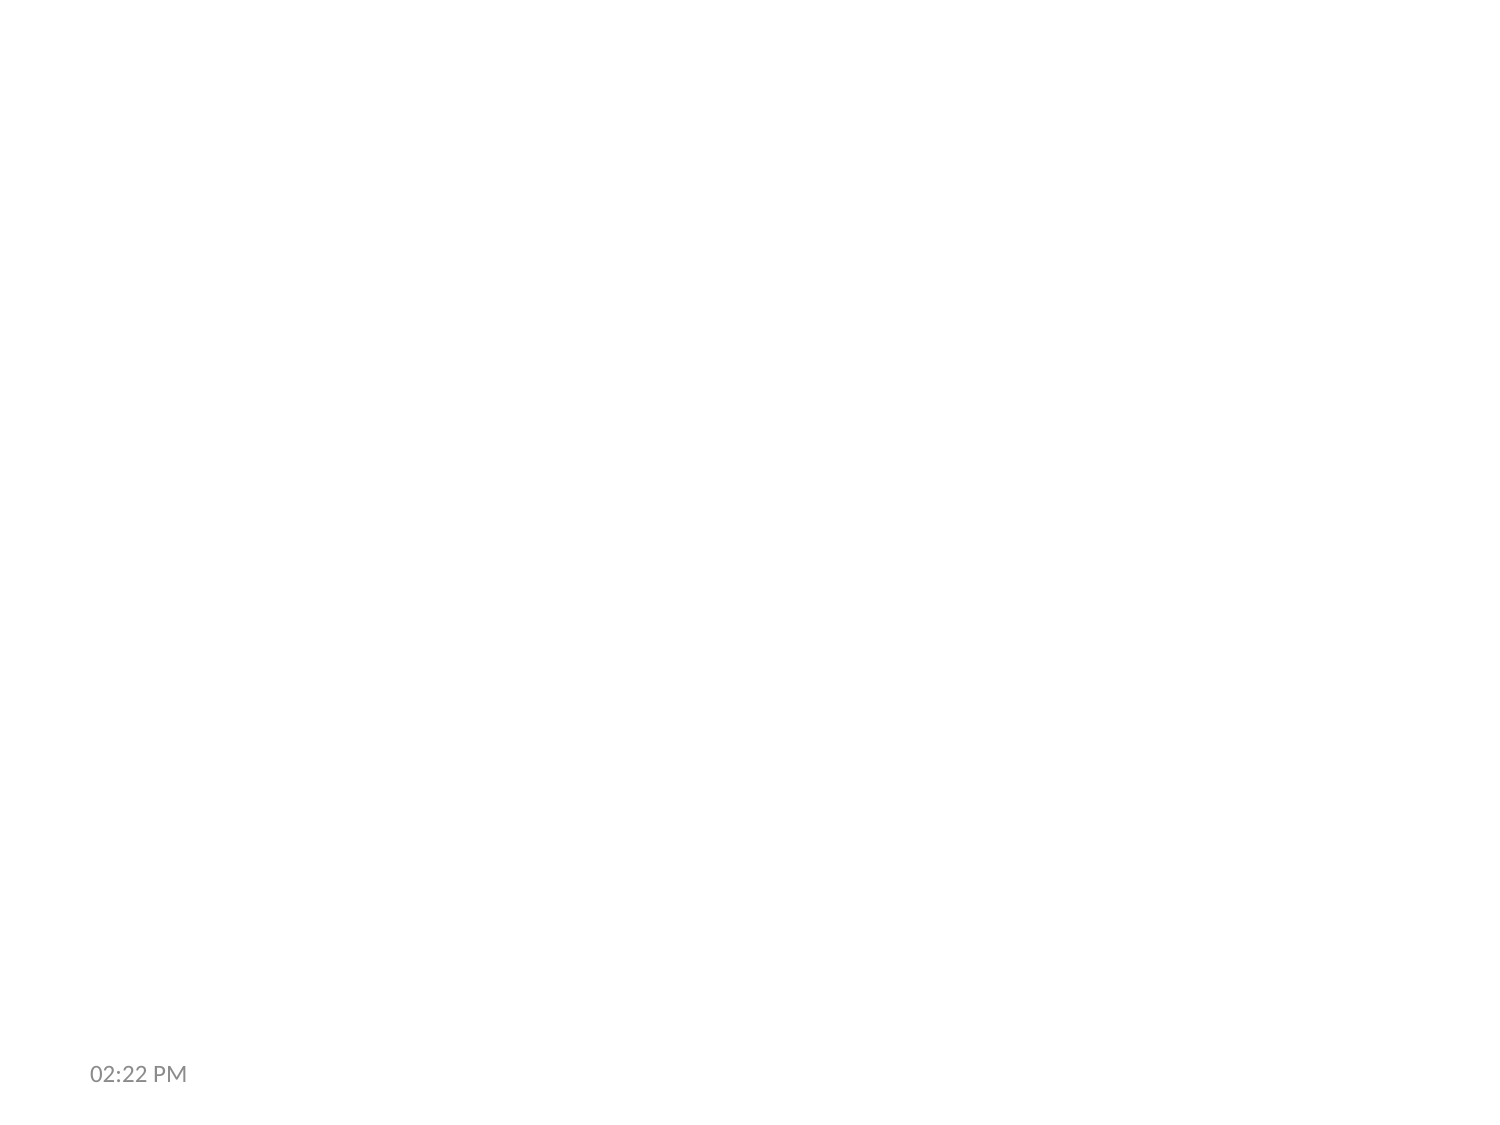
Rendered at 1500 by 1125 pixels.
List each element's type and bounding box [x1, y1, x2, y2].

slide_number [75, 1042, 425, 1103]
